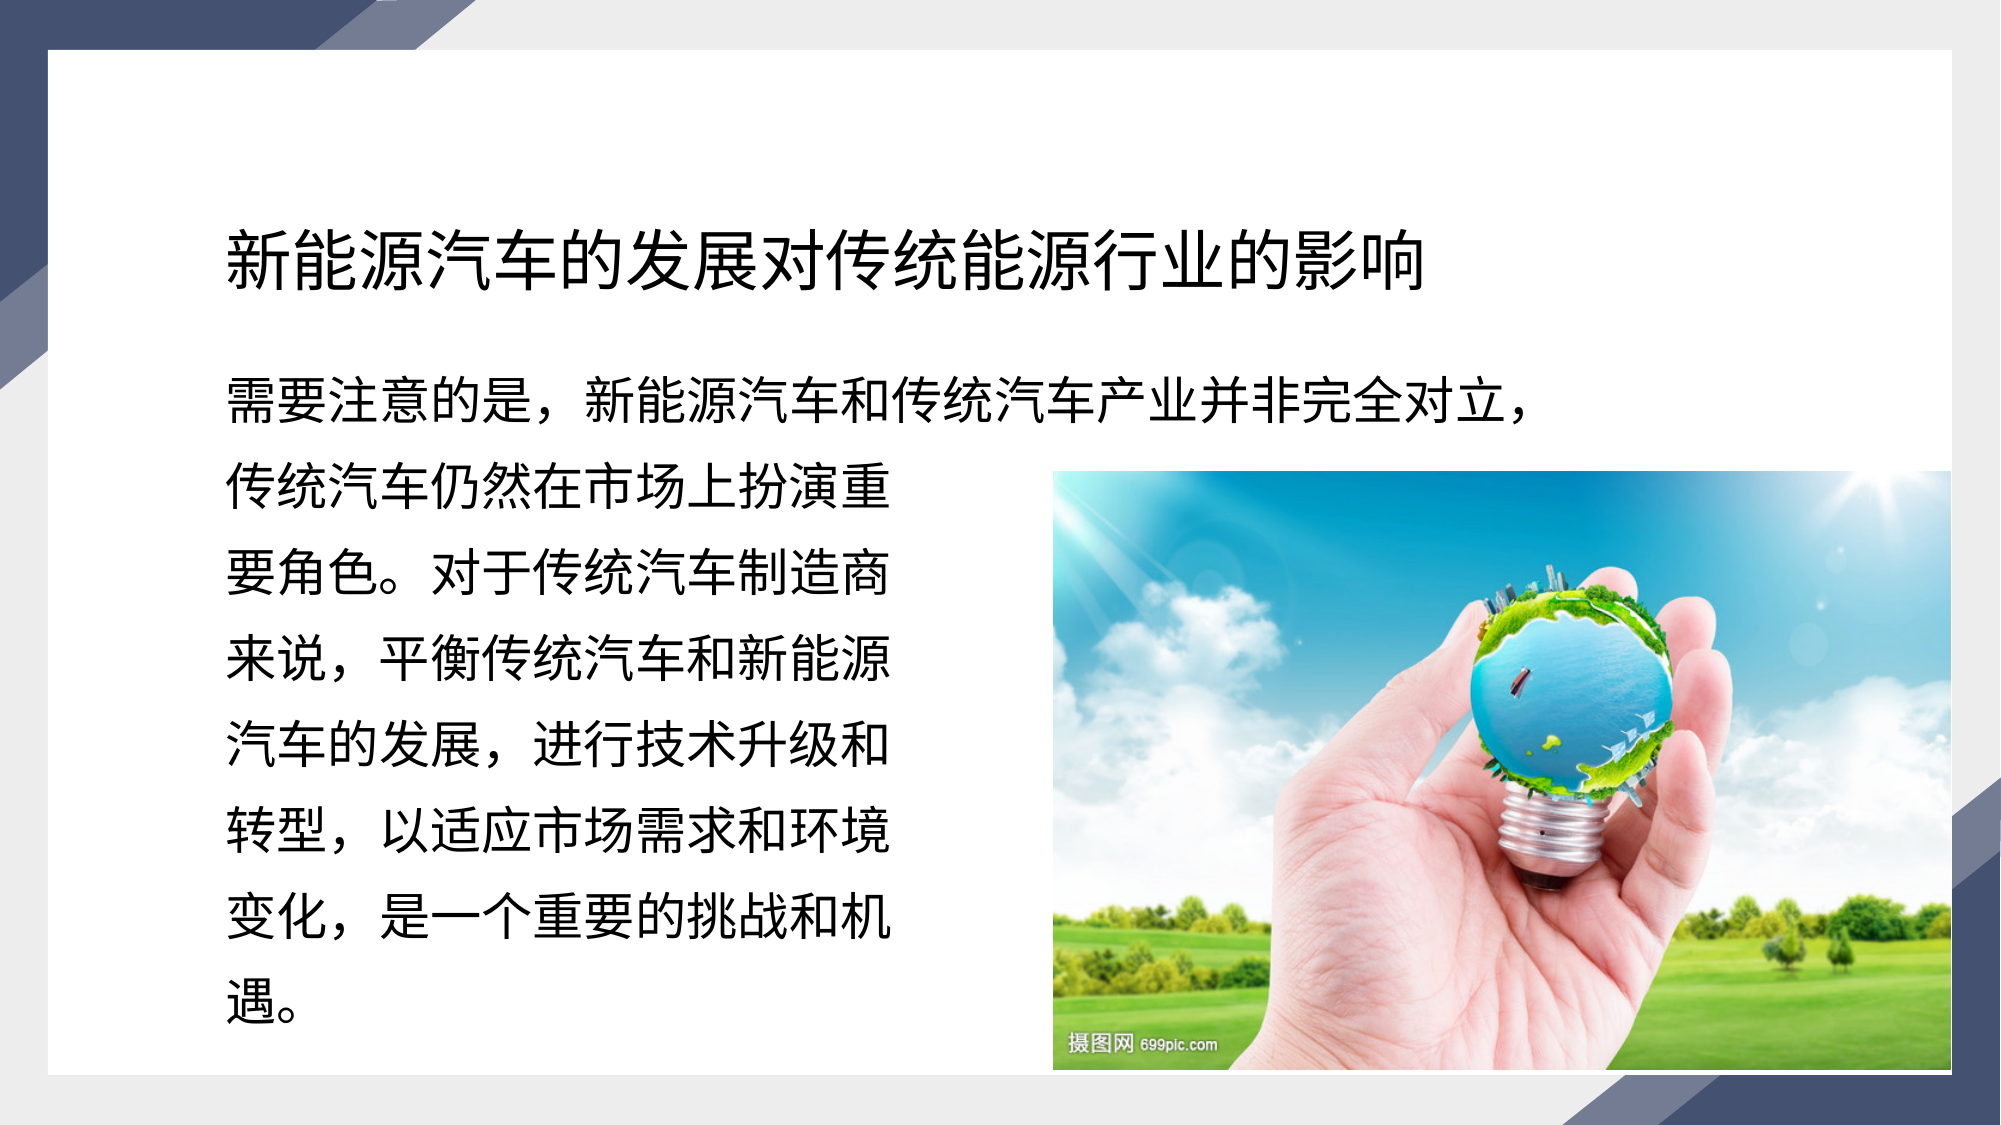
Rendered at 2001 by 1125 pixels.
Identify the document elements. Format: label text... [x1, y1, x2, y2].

picture [1052, 471, 1951, 1070]
title 新能源汽车的发展对传统能源行业的影响 [210, 204, 1790, 324]
list 需要注意的是，新能源汽车和传统汽车产业并非完全对立， 传统汽车仍然在市场上扮演重 要角色。对于传统汽车制造商 来说，平衡传统汽车和新能源 汽车的发展，进行技术升级和 转型，以适应市场需求和环境 变化，是一个重要的挑战和机 遇。 [210, 354, 1790, 1046]
